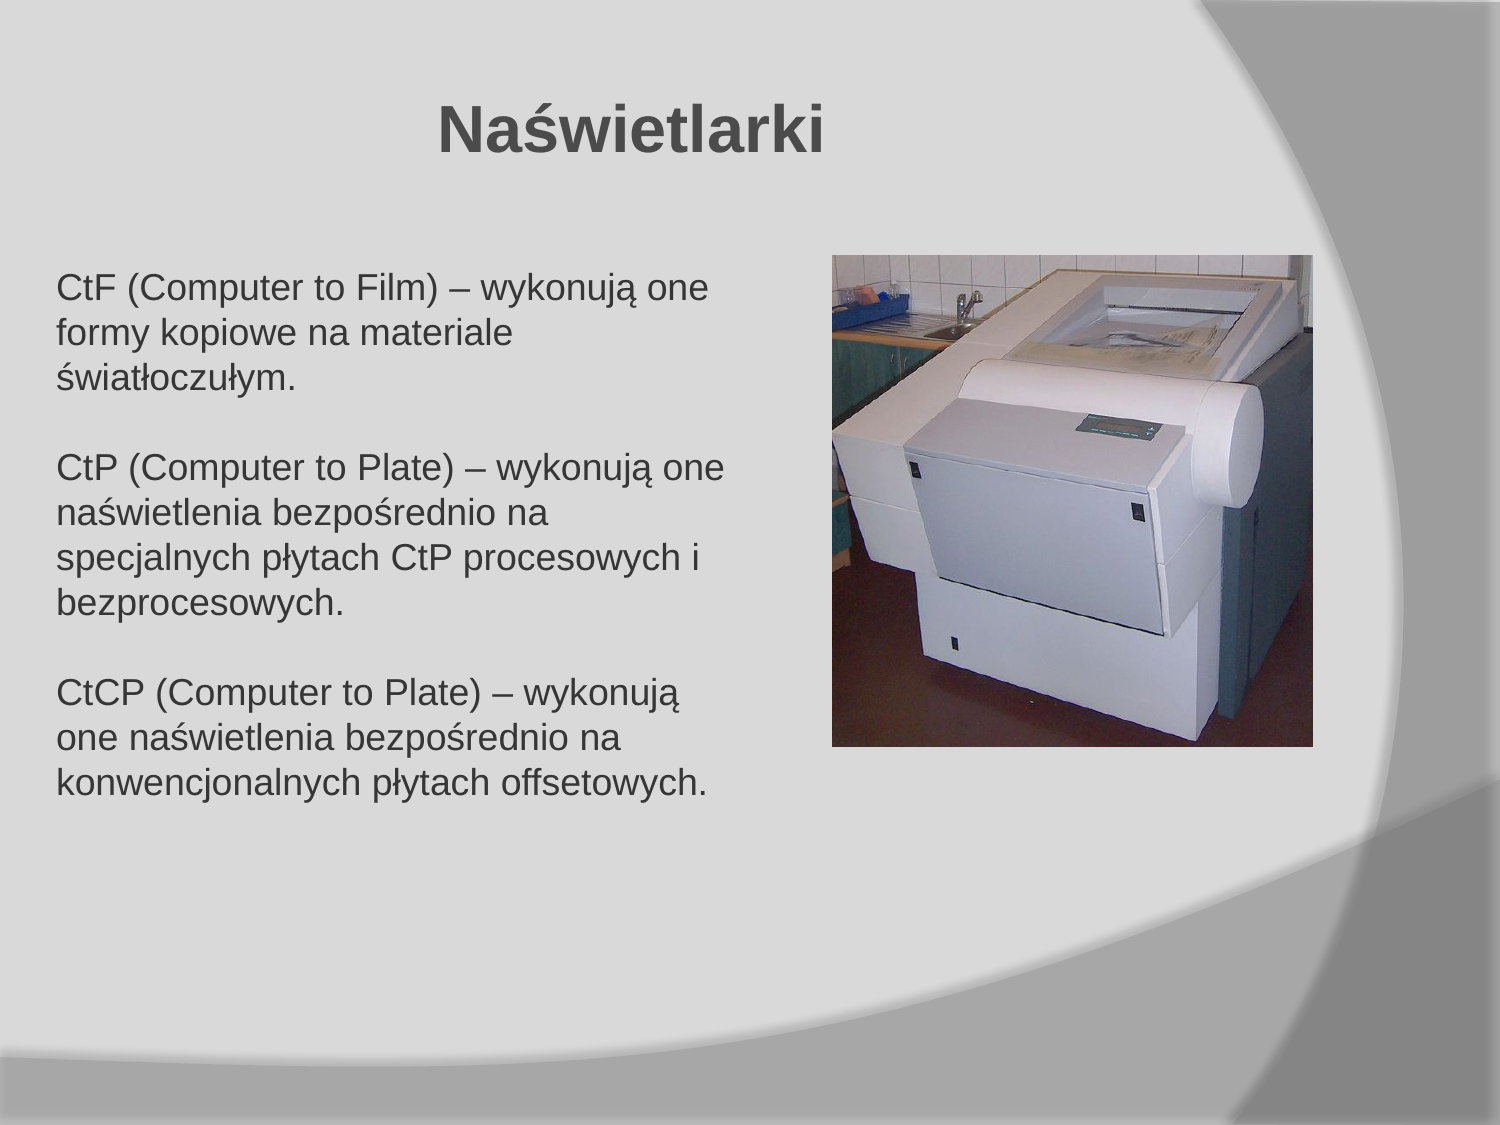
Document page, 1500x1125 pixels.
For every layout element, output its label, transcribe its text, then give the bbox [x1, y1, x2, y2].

text_box Naświetlarki [41, 78, 1223, 173]
text_box CtF (Computer to Film) – wykonują one formy kopiowe na materiale światłoczułym. CtP (Computer to Plate) – wykonują one naświetlenia bezpośrednio na specjalnych płytach CtP procesowych i bezprocesowych. CtCP (Computer to Plate) – wykonują one naświetlenia bezpośrednio na konwencjonalnych płytach offsetowych. [41, 255, 750, 811]
picture [832, 255, 1313, 747]
